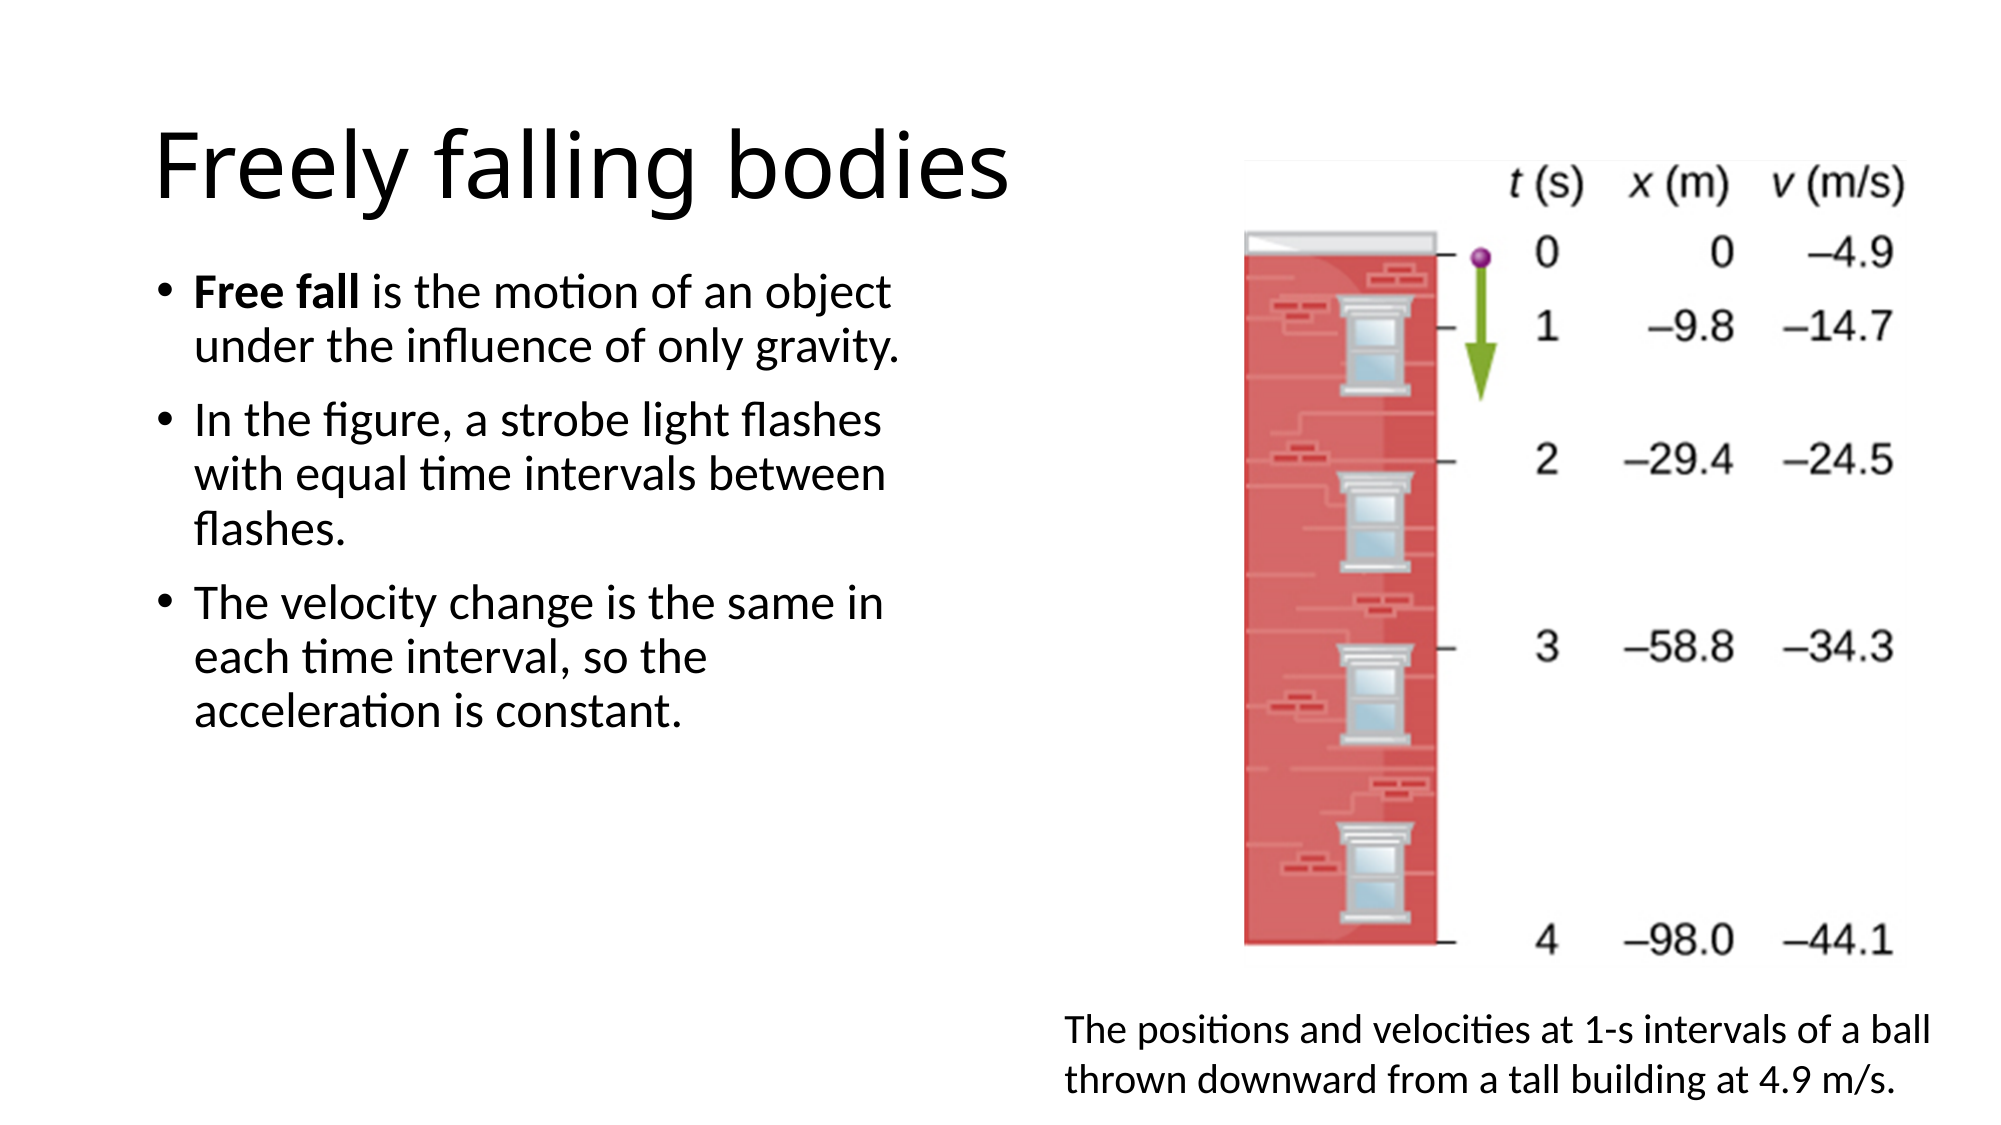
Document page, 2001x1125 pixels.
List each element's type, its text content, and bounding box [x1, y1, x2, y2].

title Freely falling bodies [137, 59, 1863, 278]
list Free fall is the motion of an object under the influence of only gravity. In the figure, a strobe light flashes with equal time intervals between flashes. The velocity change is the same in each time interval, so the acceleration is constant. [141, 257, 949, 1125]
picture [1244, 132, 1907, 995]
text_box The positions and velocities at 1-s intervals of a ball thrown downward from a tall building at 4.9 m/s. [1049, 994, 2000, 1110]
